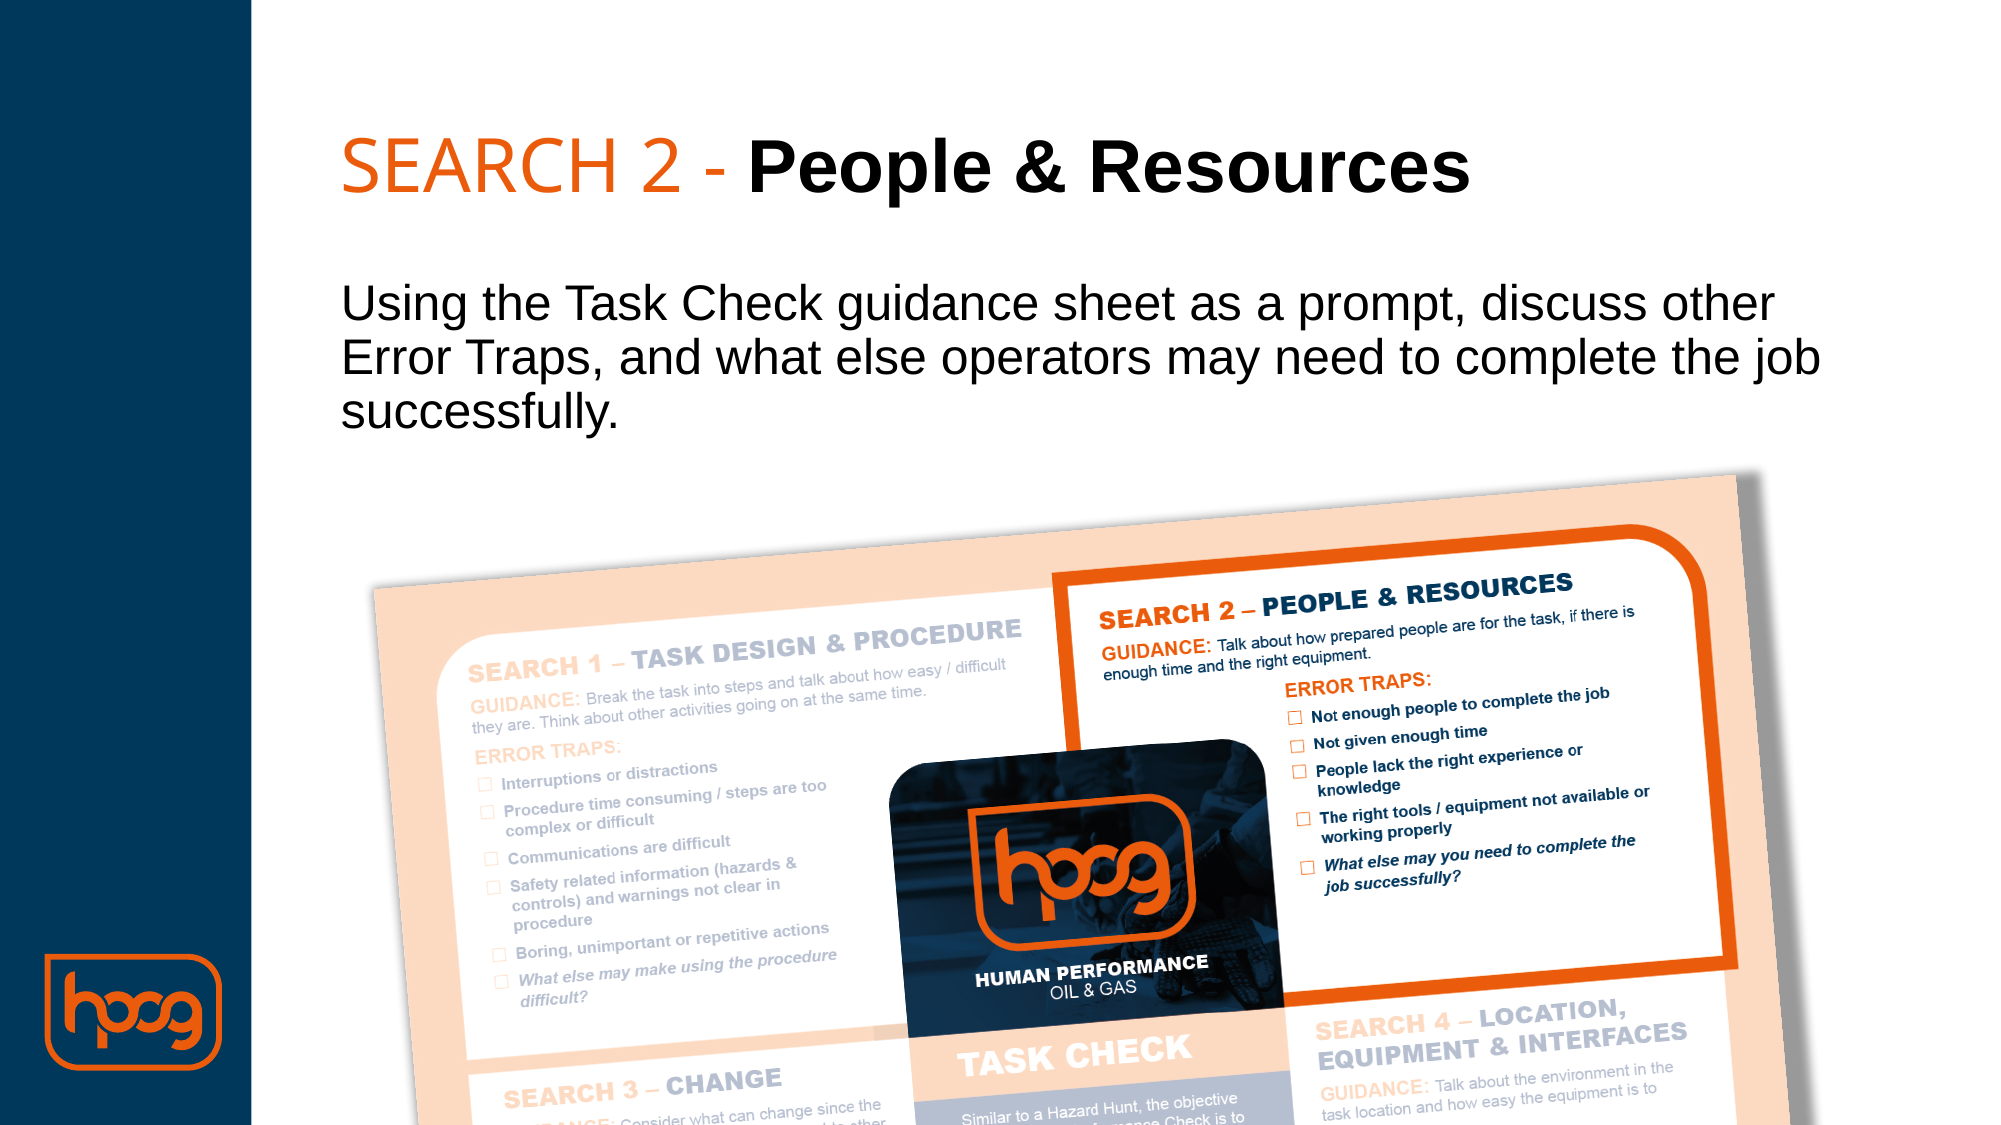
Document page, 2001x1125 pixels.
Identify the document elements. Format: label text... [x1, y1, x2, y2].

list Using the Task Check guidance sheet as a prompt, discuss other Error Traps, and what else operators may need to complete the job successfully. [325, 270, 1863, 1095]
picture [375, 476, 1788, 1125]
title SEARCH 2 - People & Resources [325, 59, 1937, 278]
